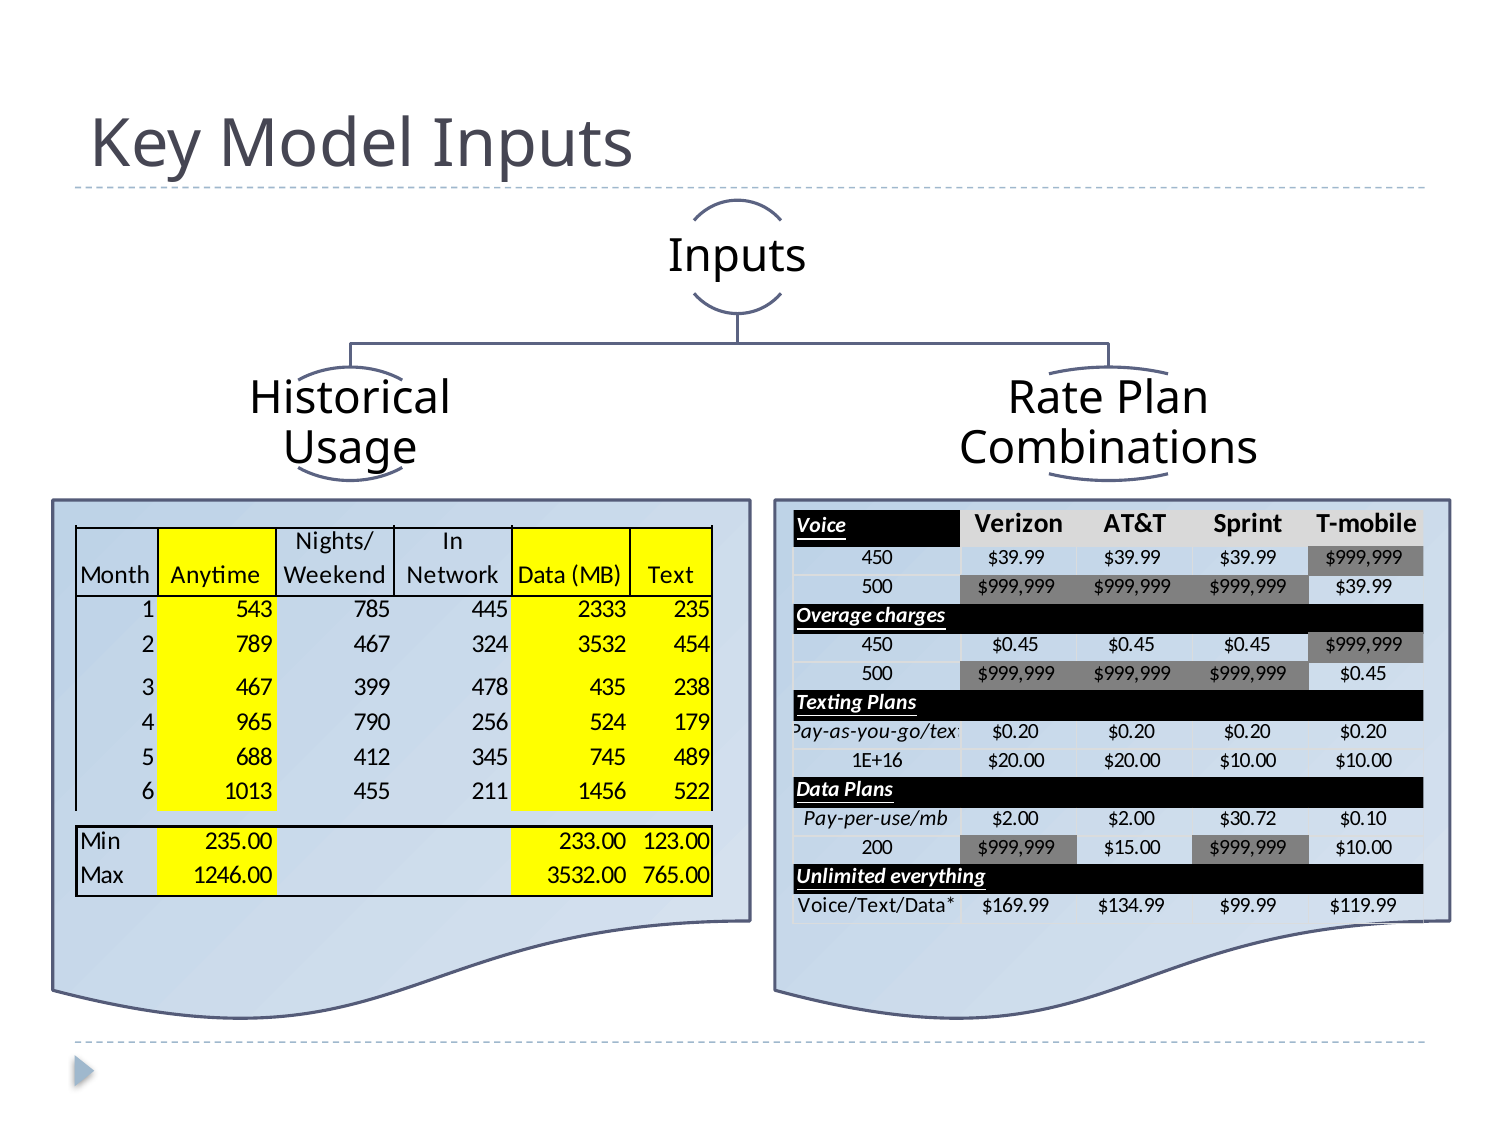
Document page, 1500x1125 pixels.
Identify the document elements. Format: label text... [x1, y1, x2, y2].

picture [791, 509, 1426, 926]
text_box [52, 499, 751, 1026]
title Key Model Inputs [75, 24, 1425, 188]
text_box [87, 199, 1388, 476]
text_box [773, 498, 1452, 1020]
